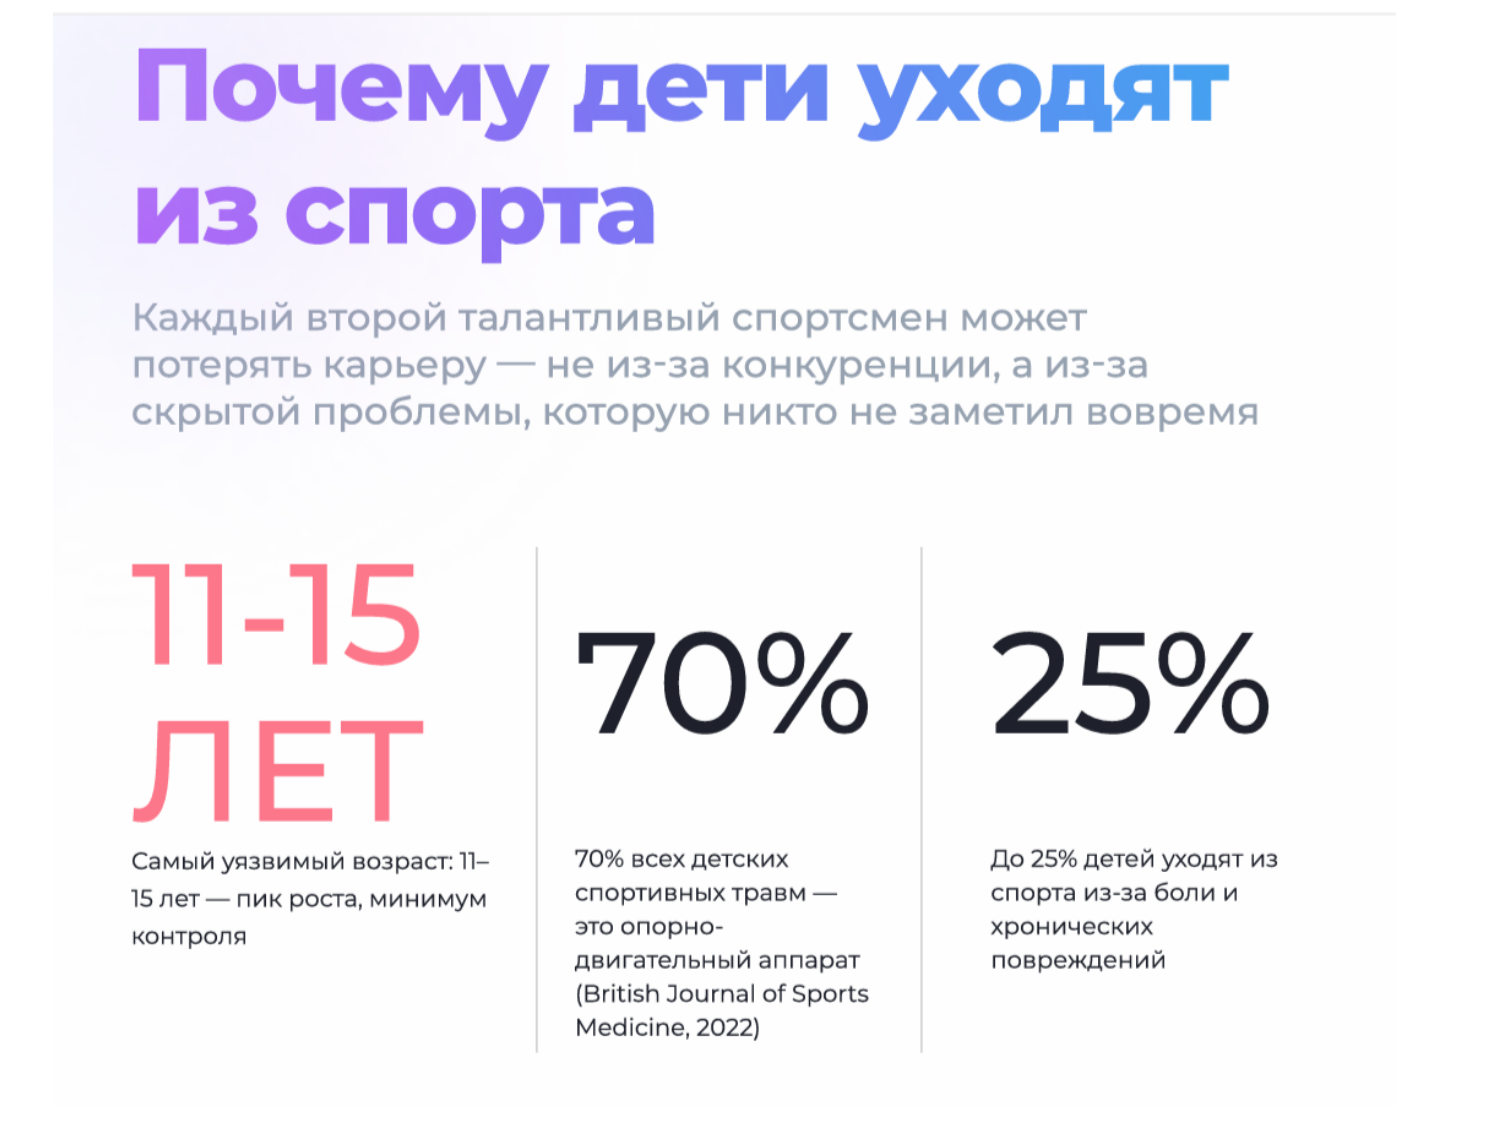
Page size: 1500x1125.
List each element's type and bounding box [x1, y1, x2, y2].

picture [52, 11, 1396, 1107]
